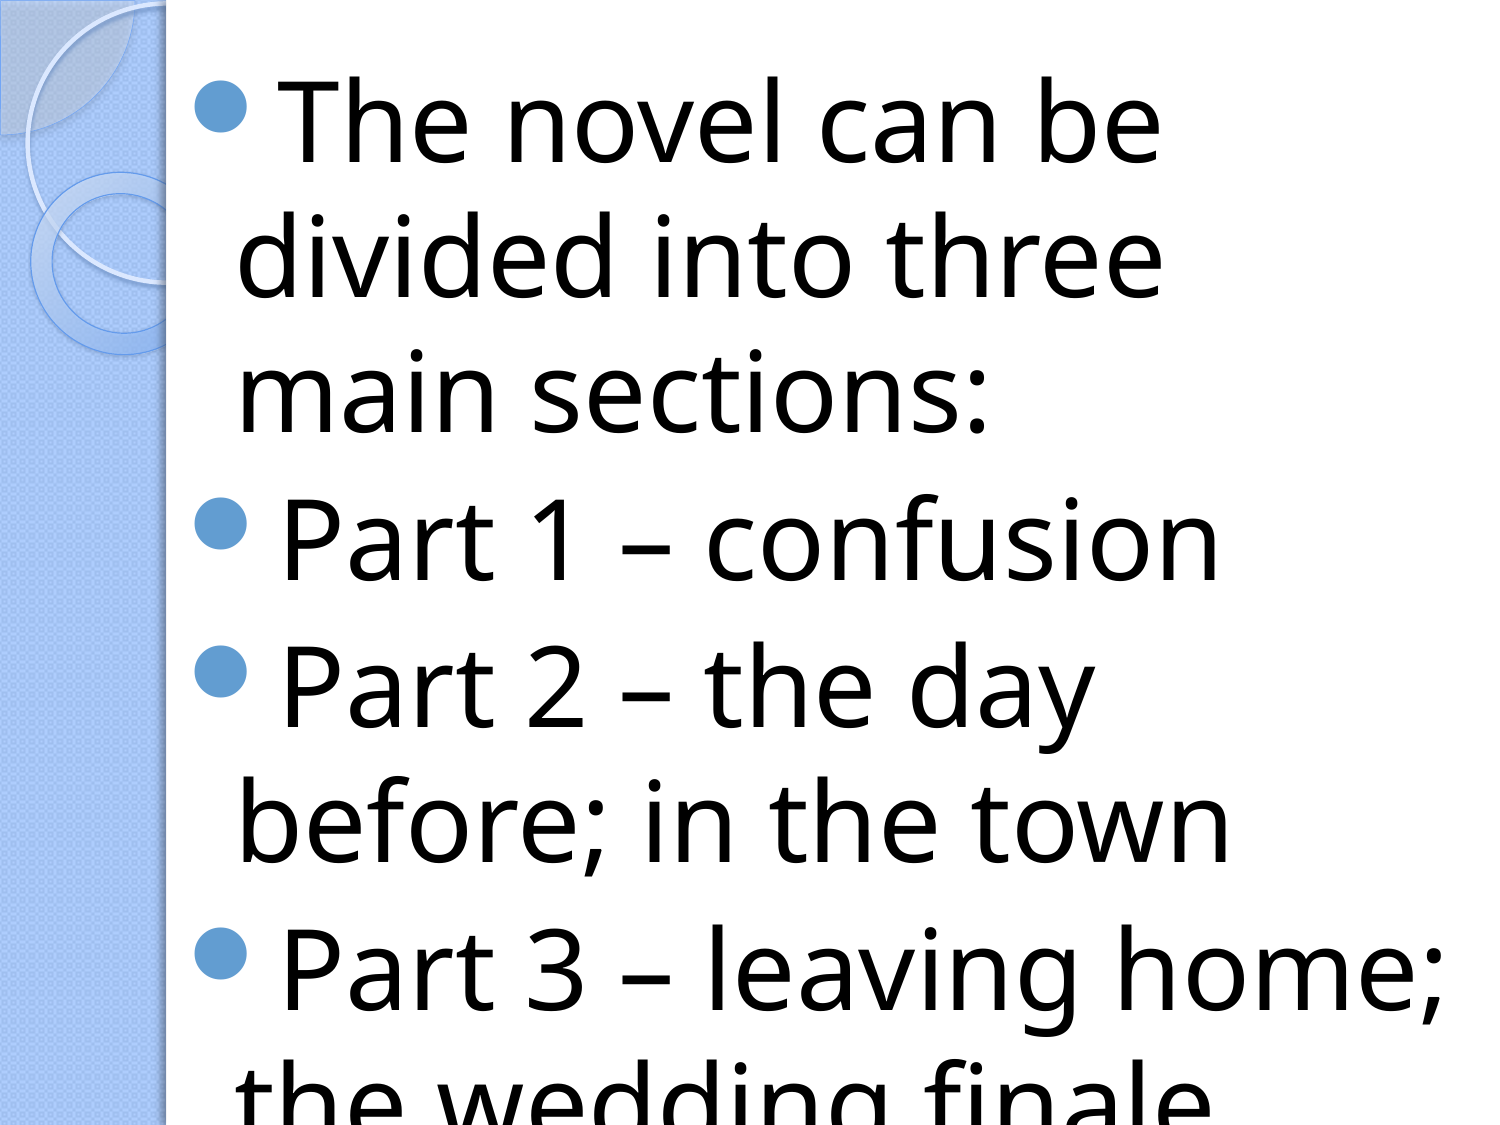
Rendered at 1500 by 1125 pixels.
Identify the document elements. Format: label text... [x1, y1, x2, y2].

list The novel can be divided into three main sections: Part 1 – confusion Part 2 – the day before; in the town Part 3 – leaving home; the wedding finale [159, 42, 1466, 1025]
